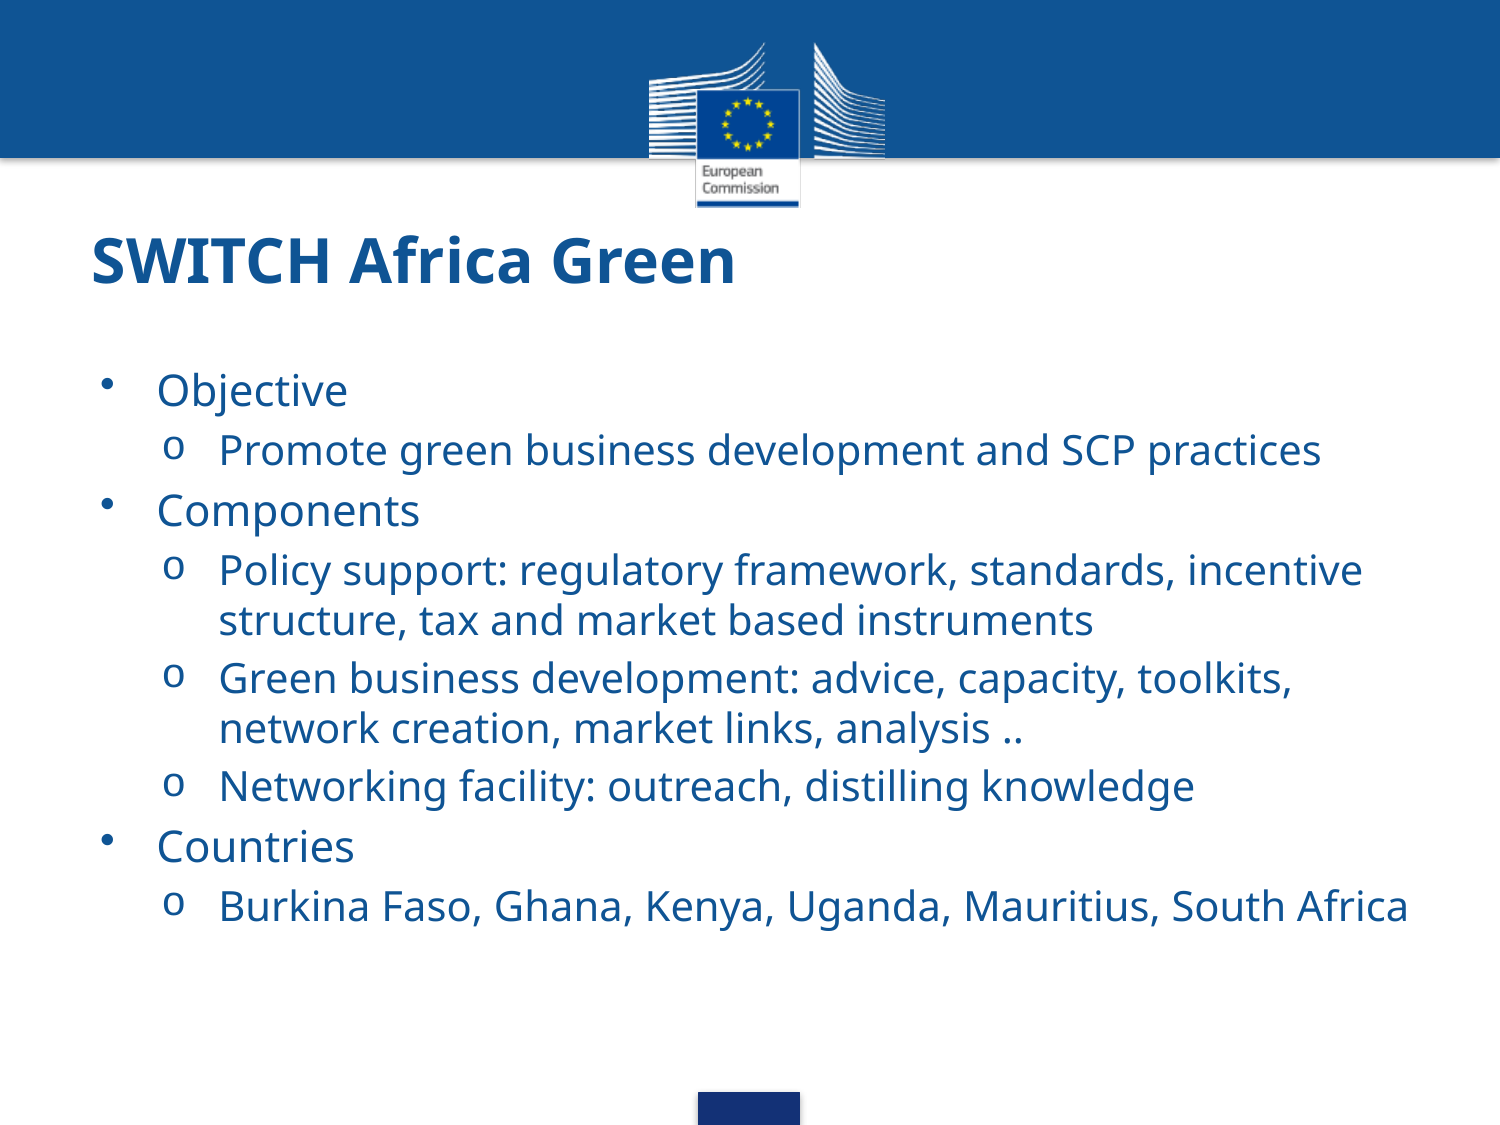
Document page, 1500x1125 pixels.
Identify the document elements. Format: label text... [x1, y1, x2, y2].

text_box Objective Promote green business development and SCP practices Components Policy support: regulatory framework, standards, incentive structure, tax and market based instruments Green business development: advice, capacity, toolkits, network creation, market links, analysis .. Networking facility: outreach, distilling knowledge Countries Burkina Faso, Ghana, Kenya, Uganda, Mauritius, South Africa [85, 355, 1436, 835]
text_box SWITCH Africa Green [76, 208, 1417, 309]
picture [649, 42, 885, 208]
